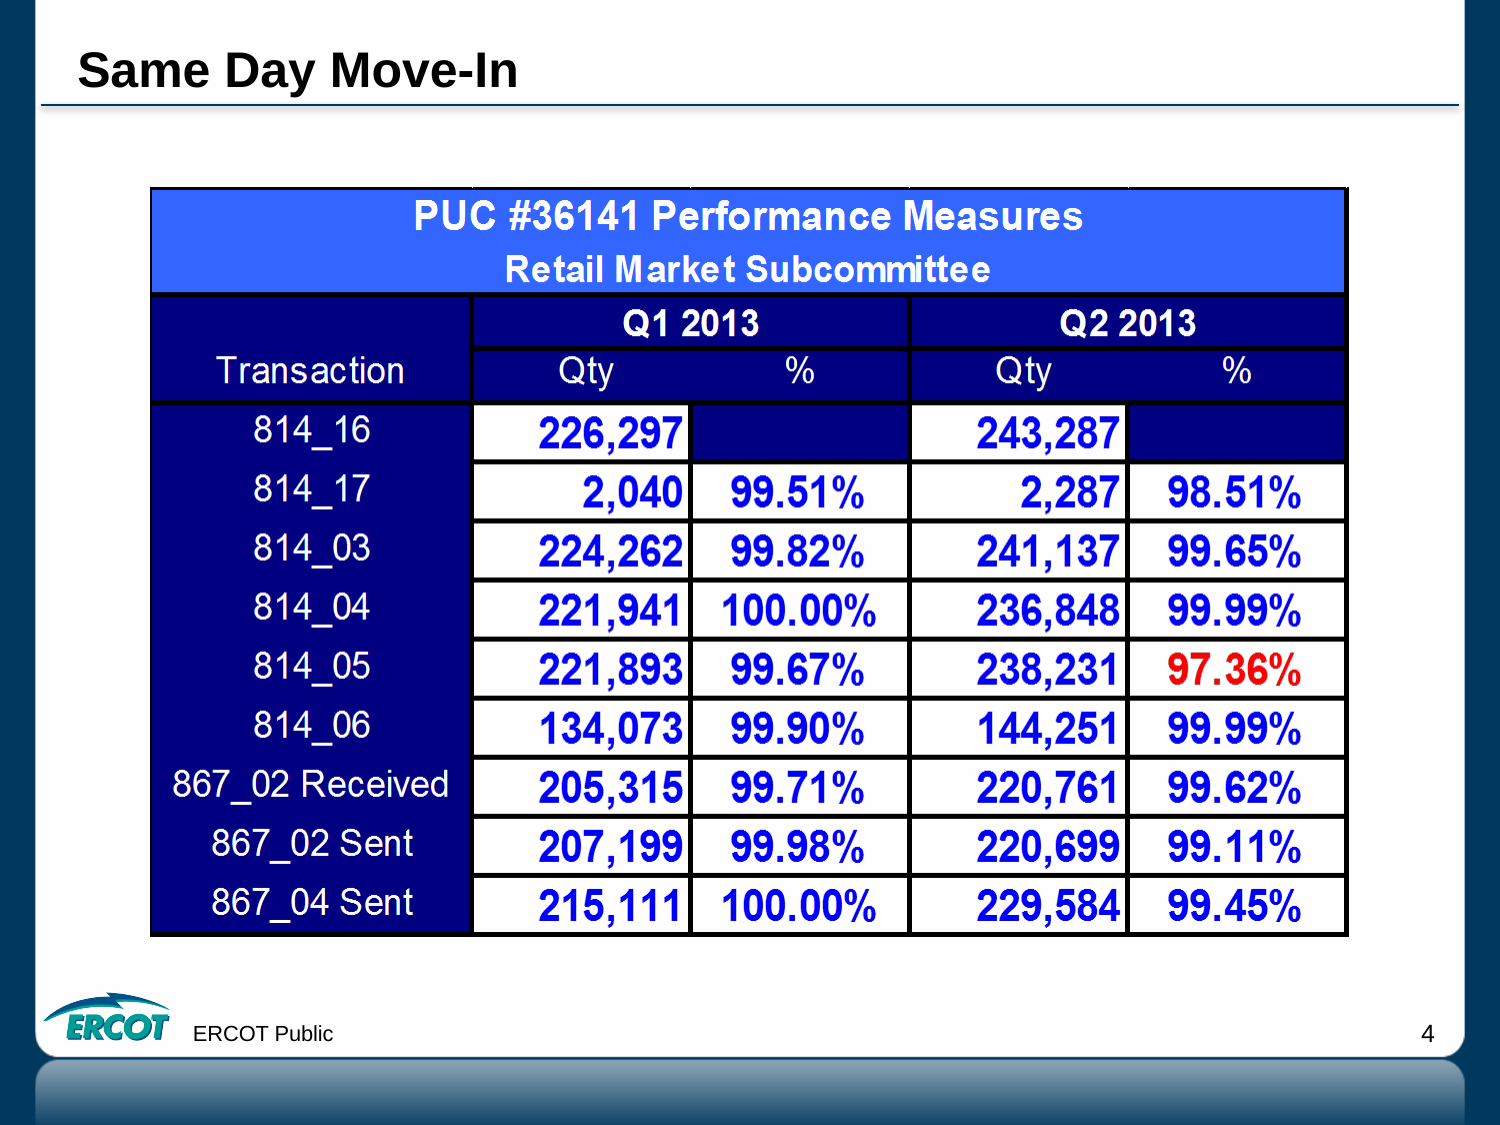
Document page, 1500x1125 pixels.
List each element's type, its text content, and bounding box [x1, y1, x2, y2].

title Same Day Move-In [62, 29, 1448, 106]
picture [35, 0, 1465, 1125]
